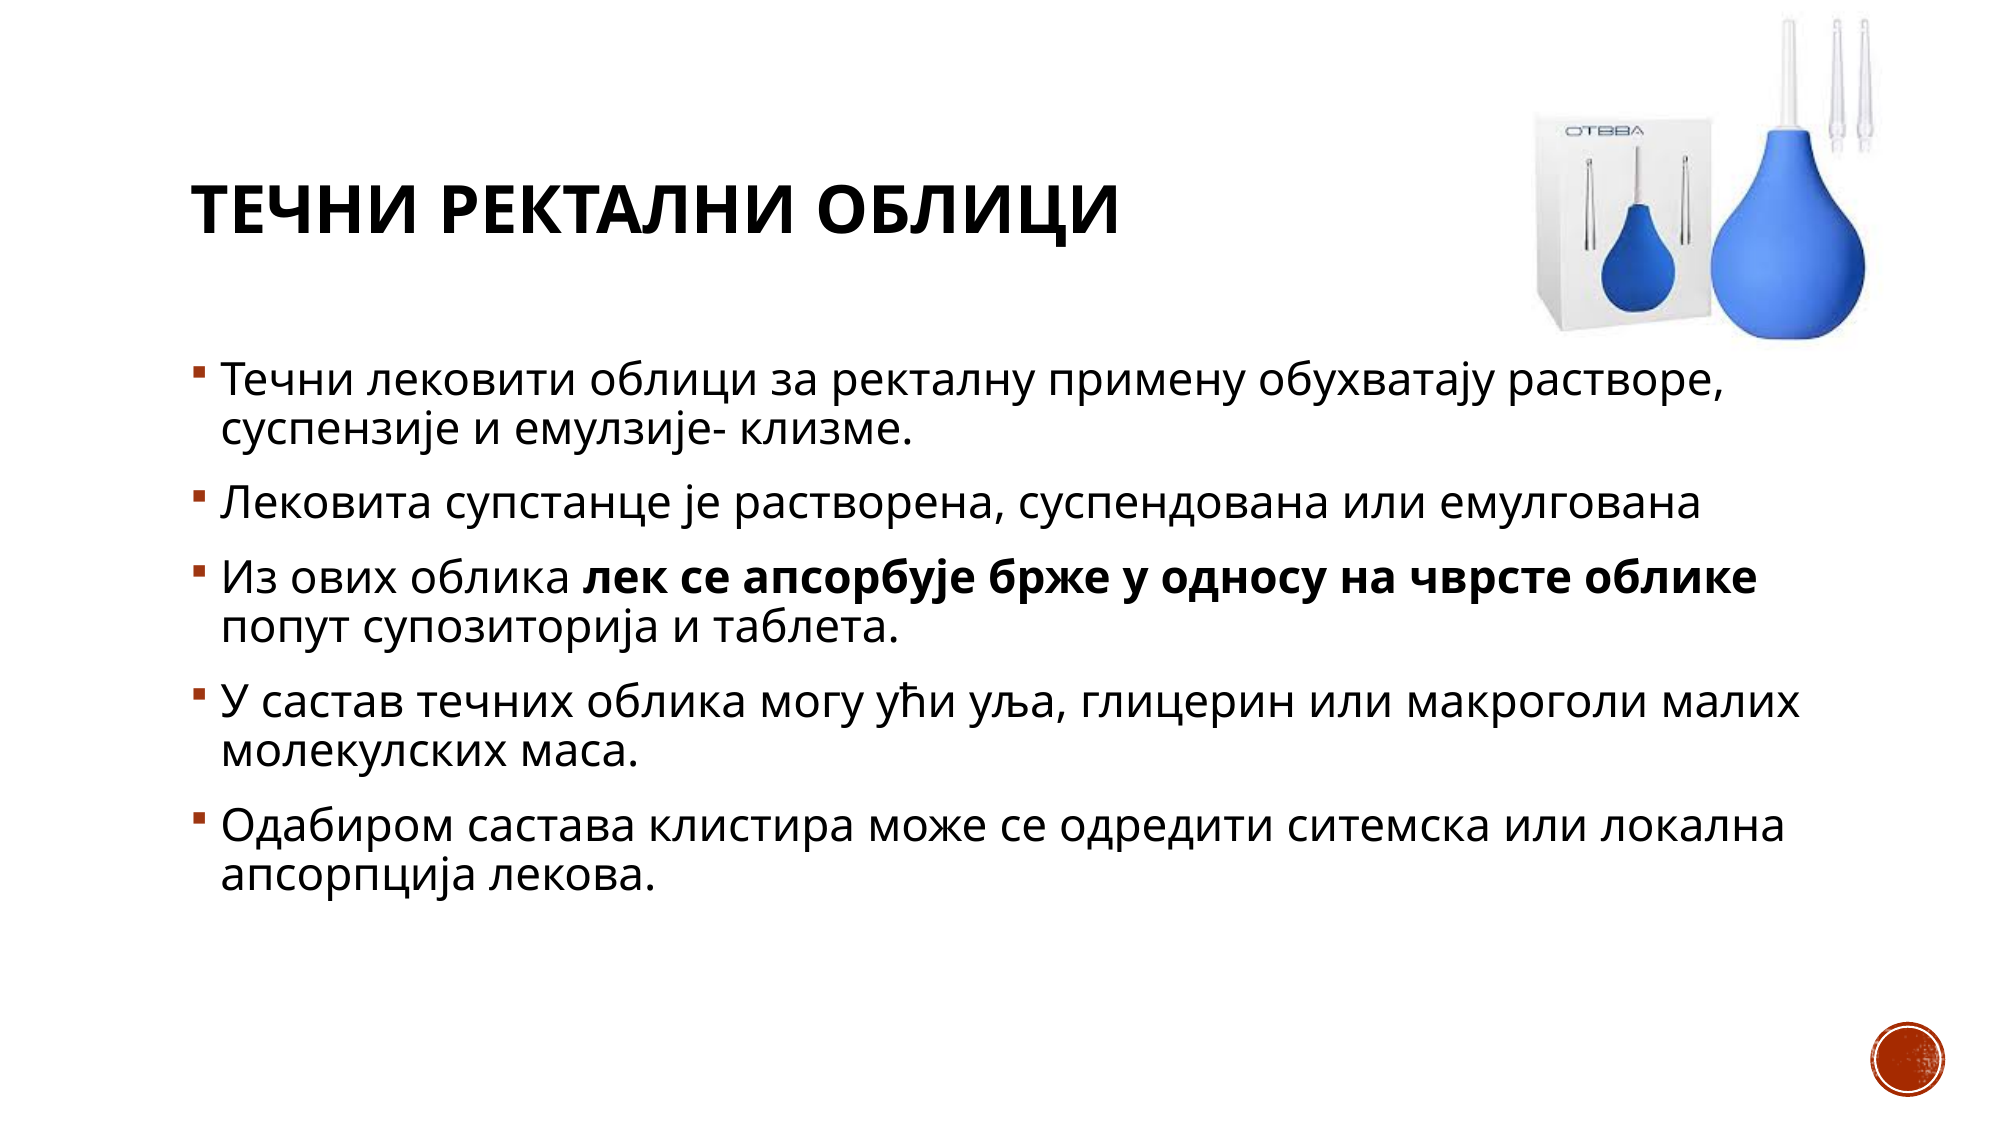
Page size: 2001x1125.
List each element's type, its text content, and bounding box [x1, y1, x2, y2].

list Течни лековити облици за ректалну примену обухватају растворе, суспензије и емулзије- клизме. Лековита супстанце је растворена, суспендована или емулгована Из ових облика лек се апсорбује брже у односу на чврсте облике попут супозиторија и таблета. У састав течних облика могу ући уља, глицерин или макроголи малих молекулских маса. Одабиром састава клистира може се одредити ситемска или локална апсорпција лекова. [175, 348, 1826, 1013]
title Течни ректални облици [175, 79, 1531, 344]
picture [1531, 0, 1884, 352]
